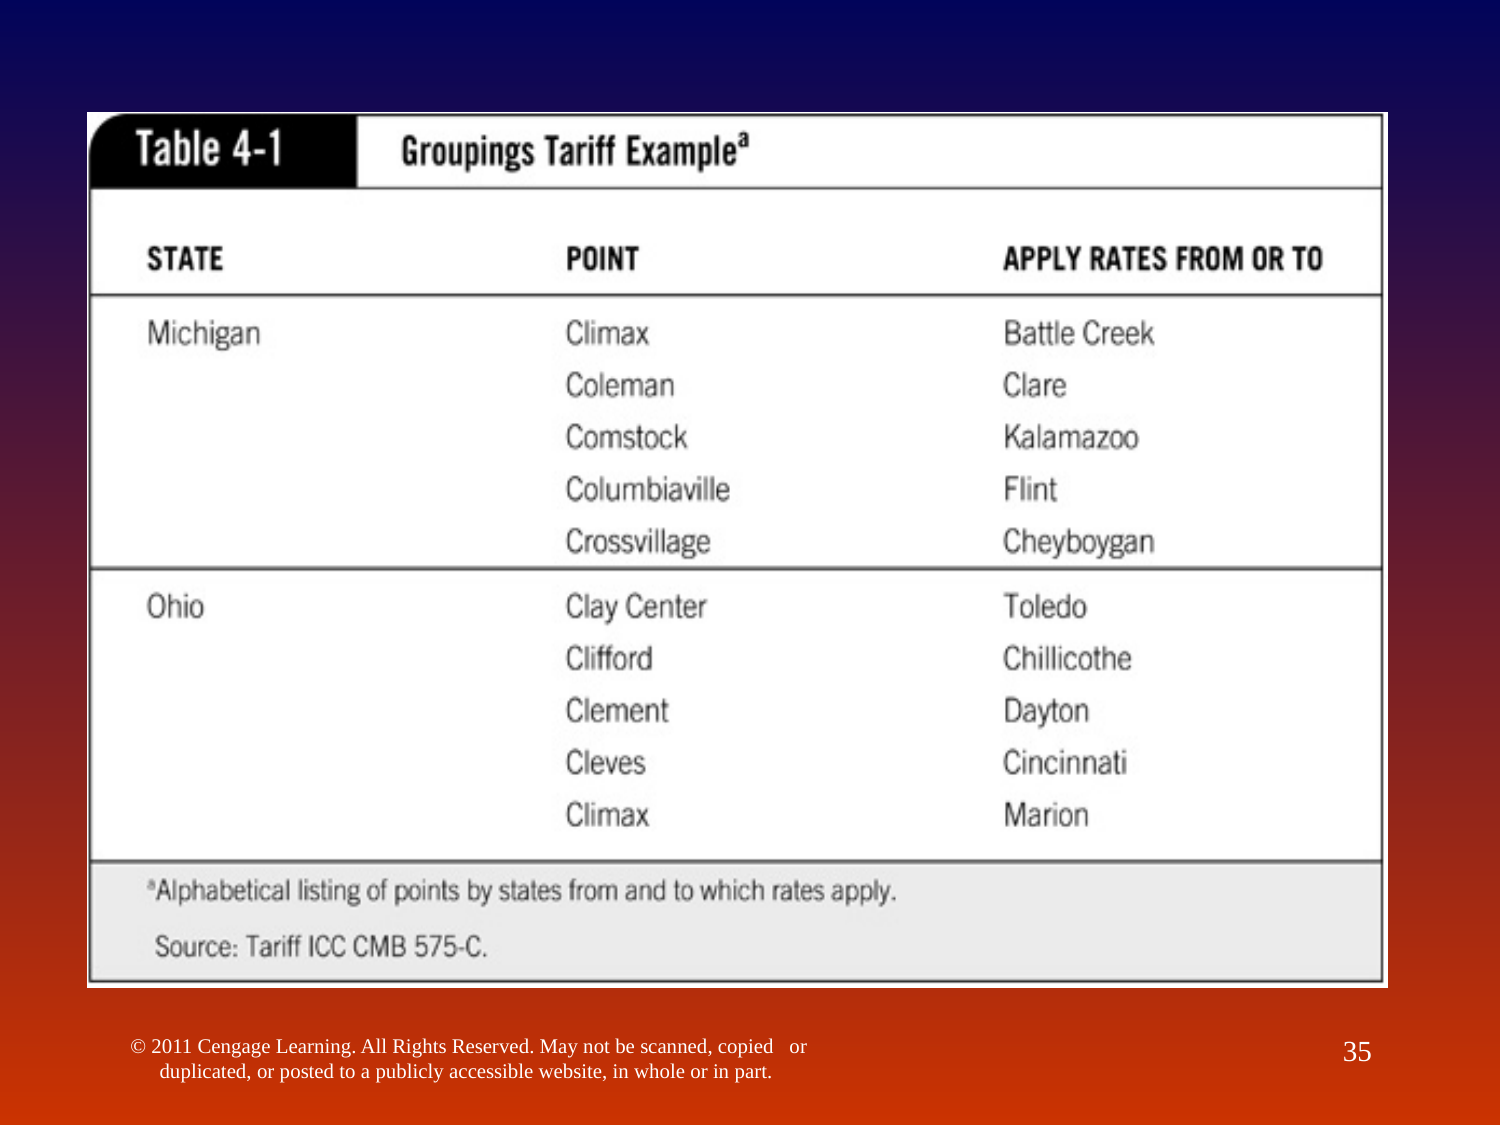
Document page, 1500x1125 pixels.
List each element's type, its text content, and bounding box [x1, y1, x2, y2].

picture [87, 112, 1388, 988]
footer © 2011 Cengage Learning. All Rights Reserved. May not be scanned, copied or duplicated, or posted to a publicly accessible website, in whole or in part. [112, 1024, 826, 1101]
slide_number 35 [1074, 1024, 1388, 1101]
